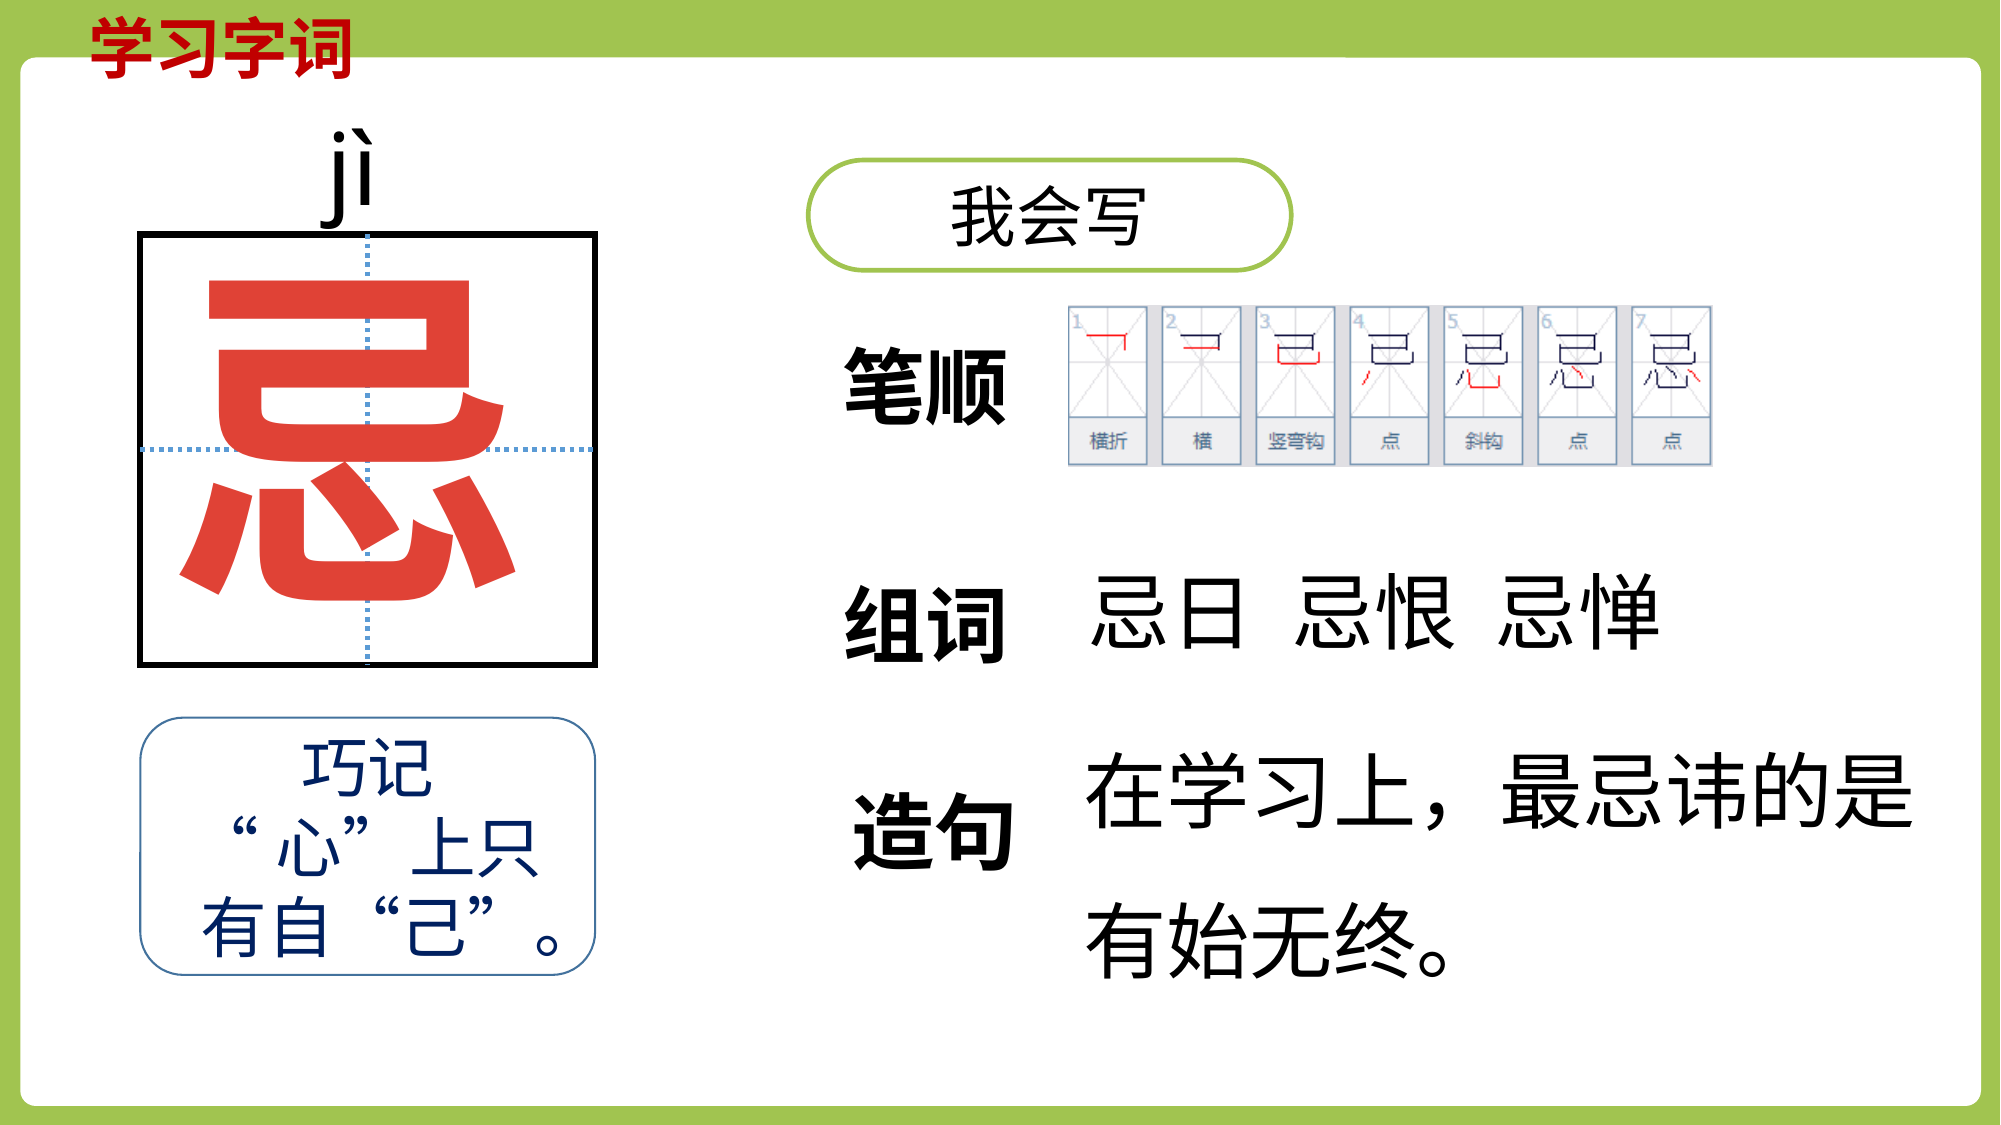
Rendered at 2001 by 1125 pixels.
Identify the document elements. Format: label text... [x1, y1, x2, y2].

picture [1068, 305, 1713, 467]
text_box 组词 [828, 565, 1036, 681]
text_box 我会写 [807, 159, 1293, 272]
text_box 学习字词 [73, 0, 450, 95]
text_box 笔顺 [828, 328, 1036, 444]
text_box jì [311, 98, 494, 233]
text_box 巧记 “心”上只有自“己”。 [139, 716, 597, 976]
text_box 忌 [153, 207, 701, 655]
text_box 忌日 忌恨 忌惮 [1072, 553, 1887, 668]
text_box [140, 234, 596, 666]
text_box 在学习上，最忌讳的是有始无终。 [1068, 681, 1955, 997]
text_box 造句 [836, 772, 1068, 888]
